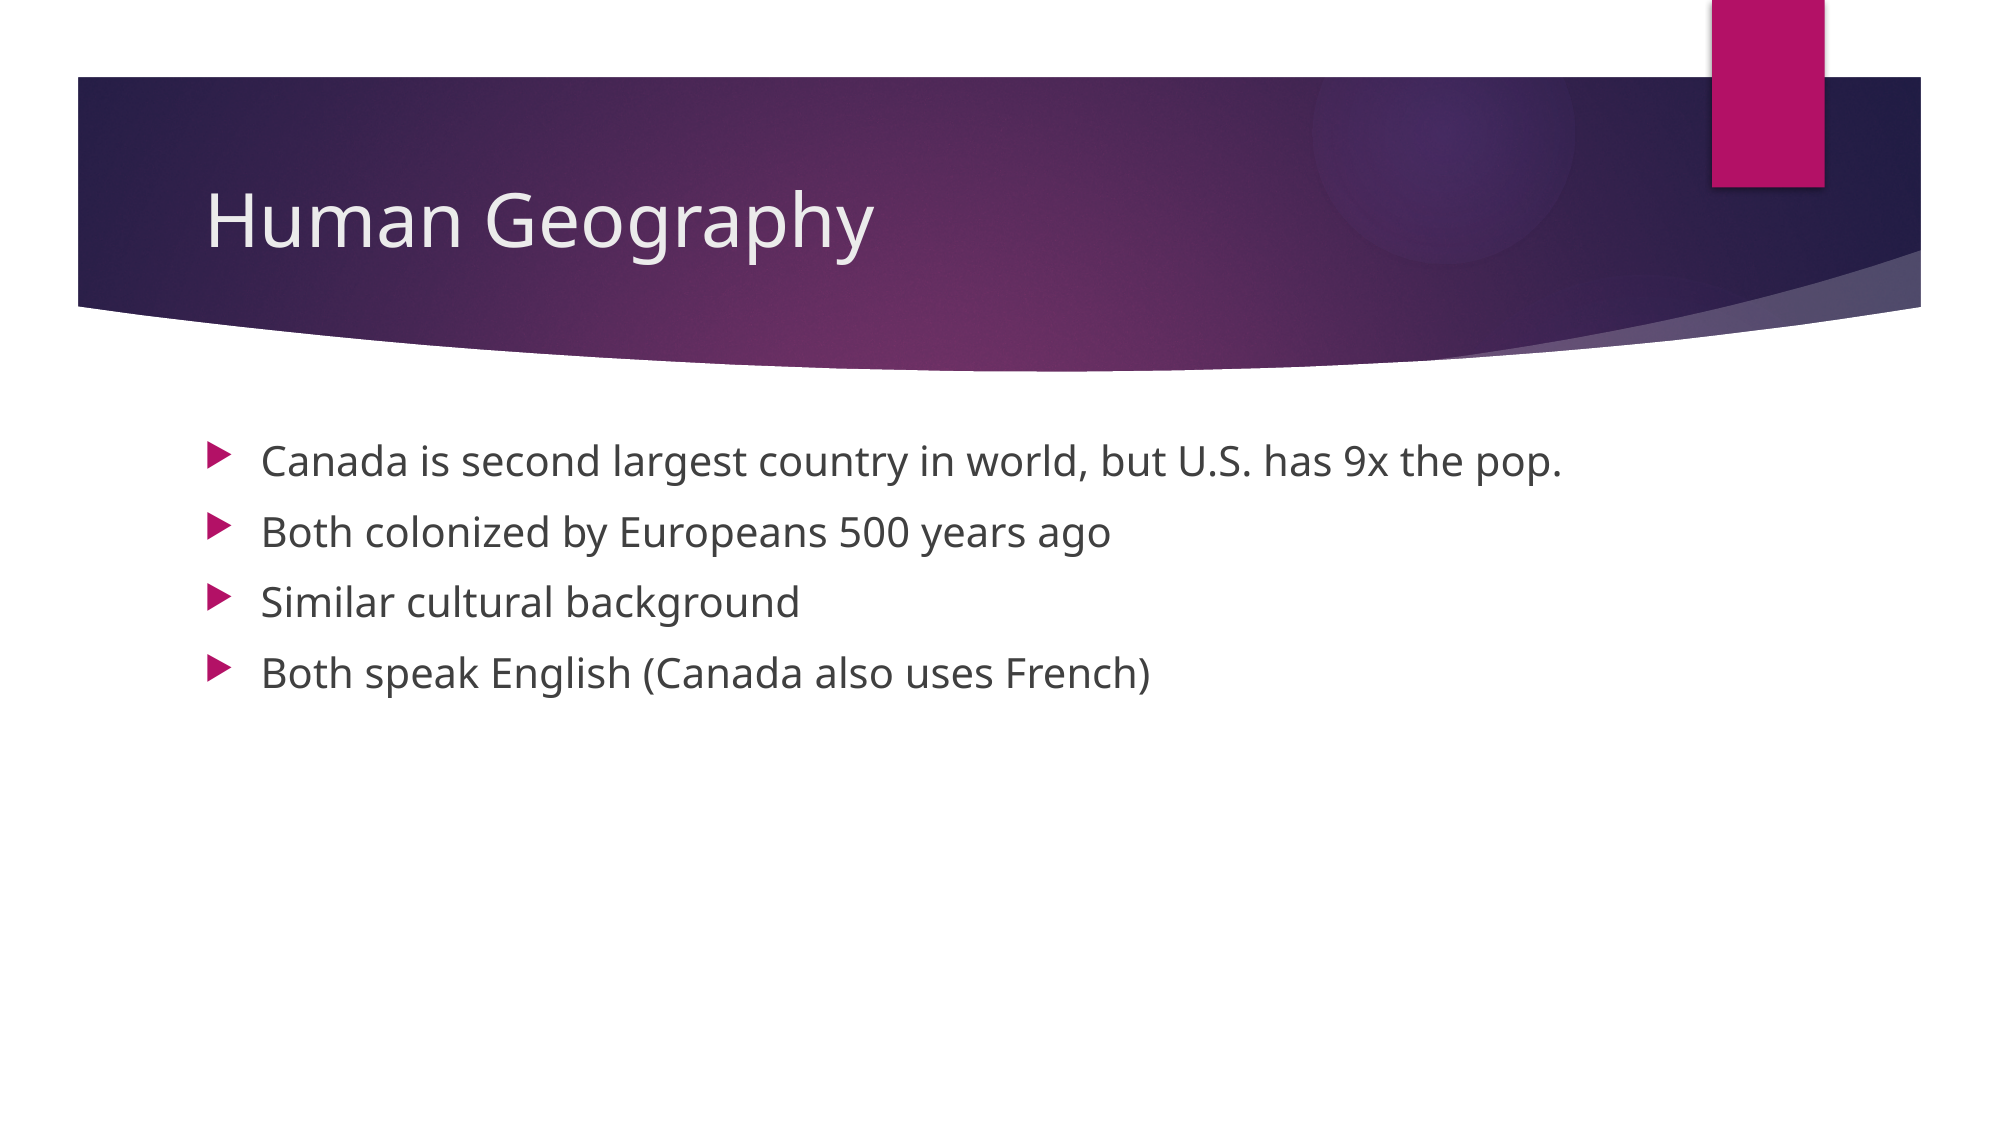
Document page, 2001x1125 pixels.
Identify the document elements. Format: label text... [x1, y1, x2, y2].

title Human Geography [189, 159, 1627, 276]
list Canada is second largest country in world, but U.S. has 9x the pop. Both colonized by Europeans 500 years ago Similar cultural background Both speak English (Canada also uses French) [189, 427, 1638, 988]
